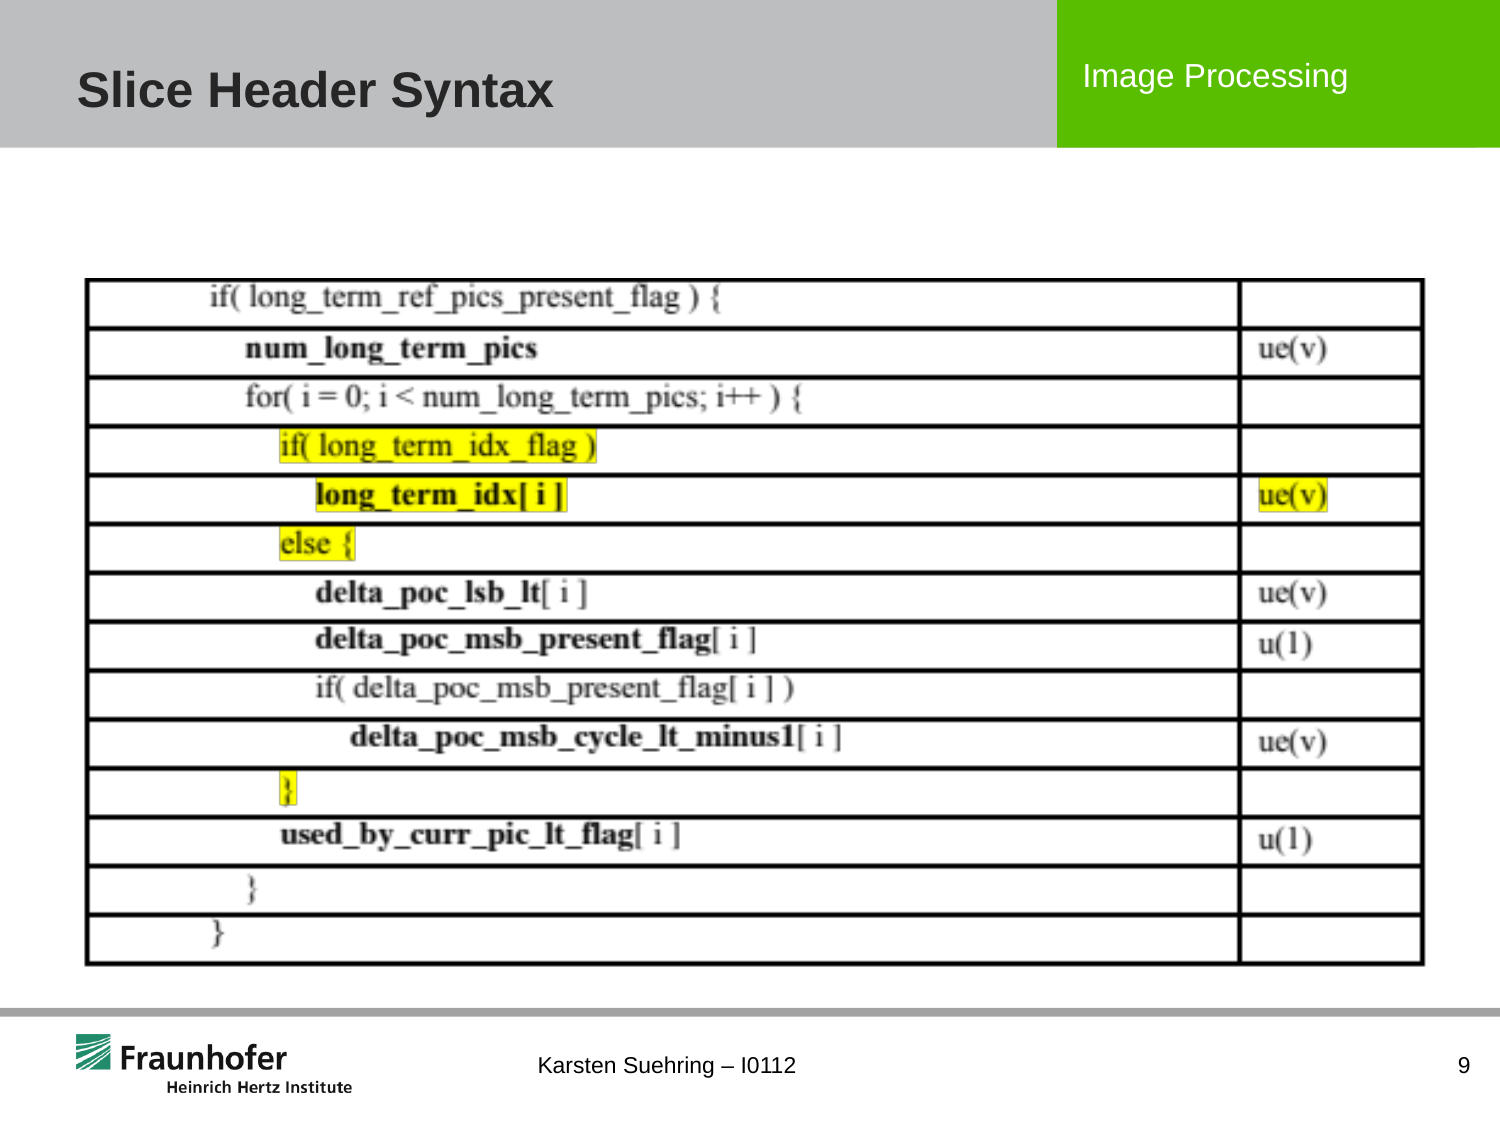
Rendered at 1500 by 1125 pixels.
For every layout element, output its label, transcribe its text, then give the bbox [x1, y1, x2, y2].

picture [5, 278, 1500, 1024]
picture [76, 1034, 352, 1093]
title Slice Header Syntax [76, 58, 1022, 118]
footer Karsten Suehring – I0112 [442, 1034, 1008, 1094]
slide_number 9 [1394, 1034, 1471, 1094]
